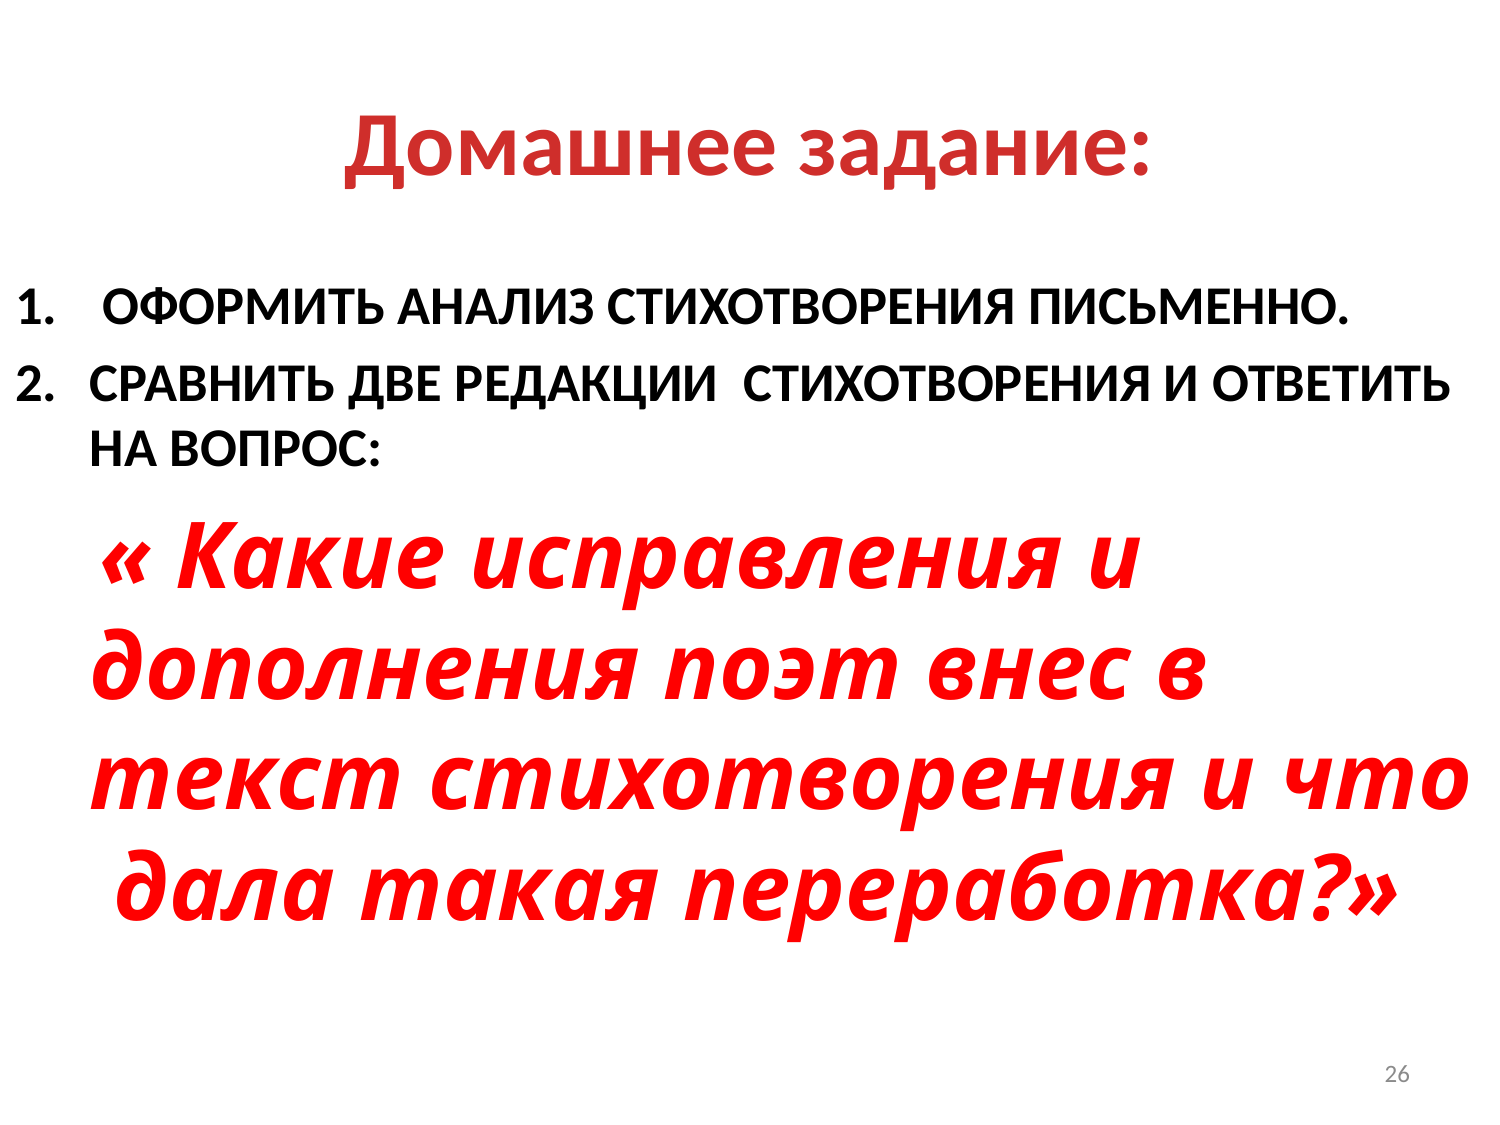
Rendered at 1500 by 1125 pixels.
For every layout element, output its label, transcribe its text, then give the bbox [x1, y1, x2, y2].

slide_number 26 [1074, 1042, 1425, 1103]
list оформить анализ стихотворения письменно. Сравнить две редакции стихотворения и ответить на вопрос: « Какие исправления и дополнения поэт внес в текст стихотворения и что дала такая переработка?» [0, 262, 1500, 1125]
title Домашнее задание: [74, 44, 1426, 233]
